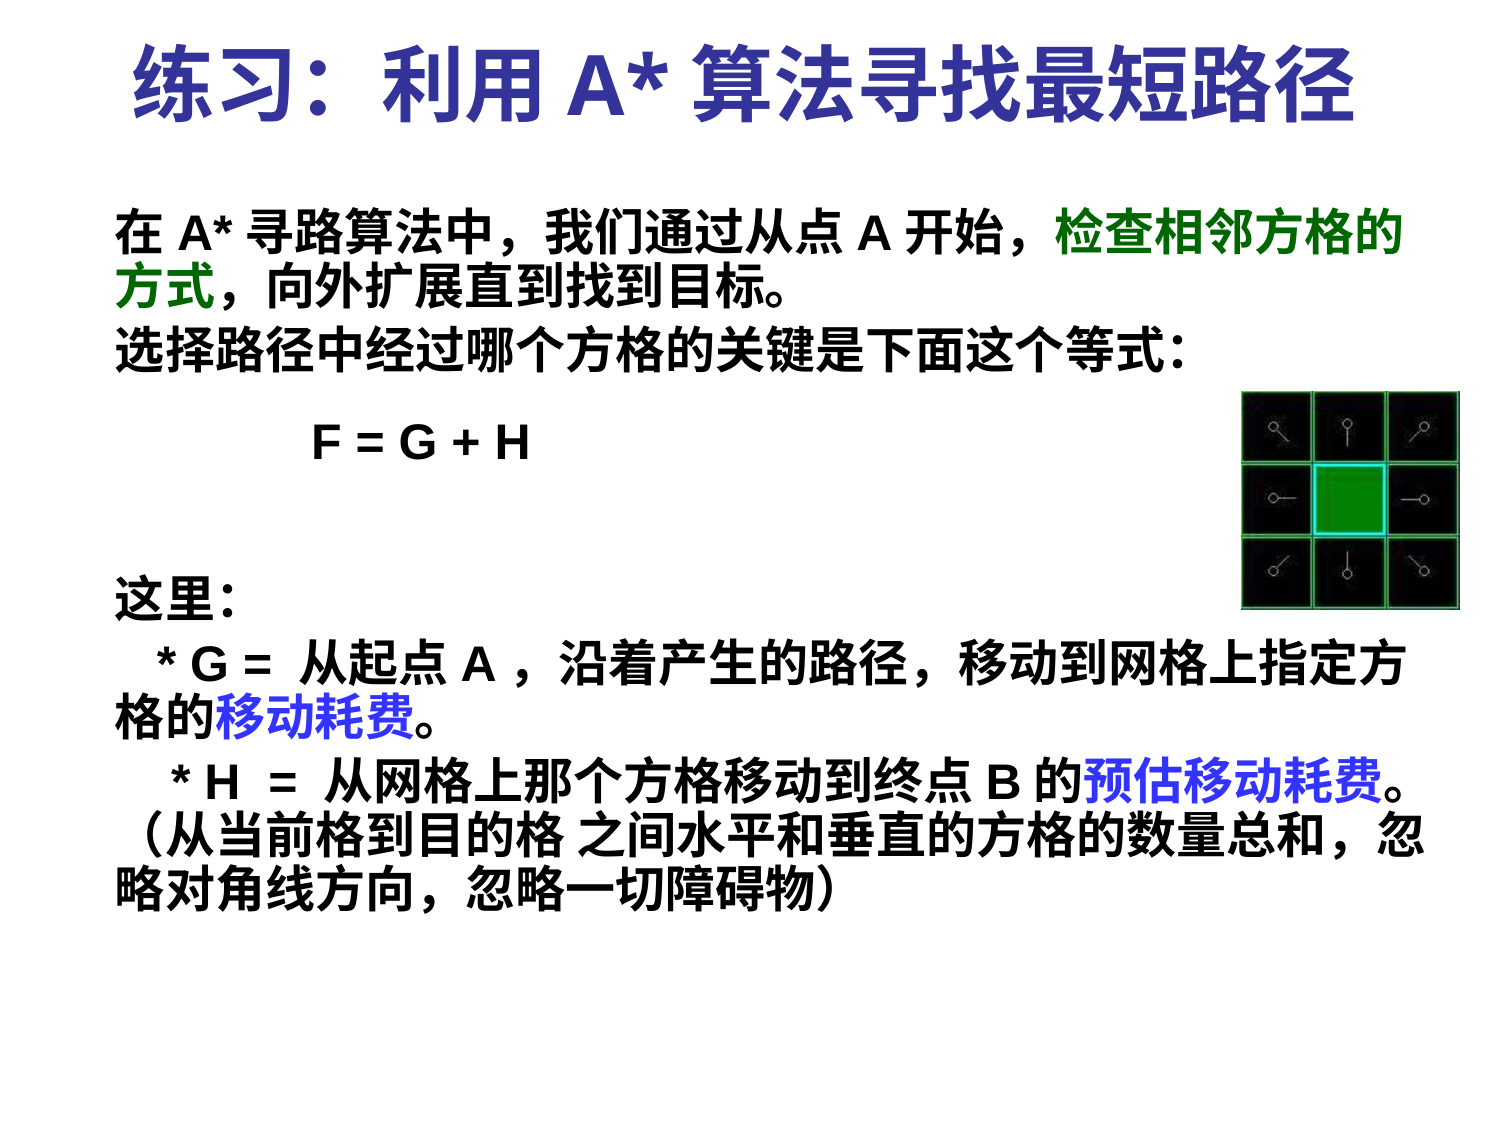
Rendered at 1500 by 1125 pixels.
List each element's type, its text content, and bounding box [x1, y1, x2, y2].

picture [1240, 390, 1460, 610]
list 在A*寻路算法中，我们通过从点A开始，检查相邻方格的方式，向外扩展直到找到目标。 选择路径中经过哪个方格的关键是下面这个等式： F = G + H 这里： * G = 从起点A，沿着产生的路径，移动到网格上指定方格的移动耗费。 * H = 从网格上那个方格移动到终点B的预估移动耗费。（从当前格到目的格 之间水平和垂直的方格的数量总和，忽略对角线方向，忽略一切障碍物） [99, 200, 1463, 1075]
text_box 练习：利用A*算法寻找最短路径 [82, 25, 1406, 140]
